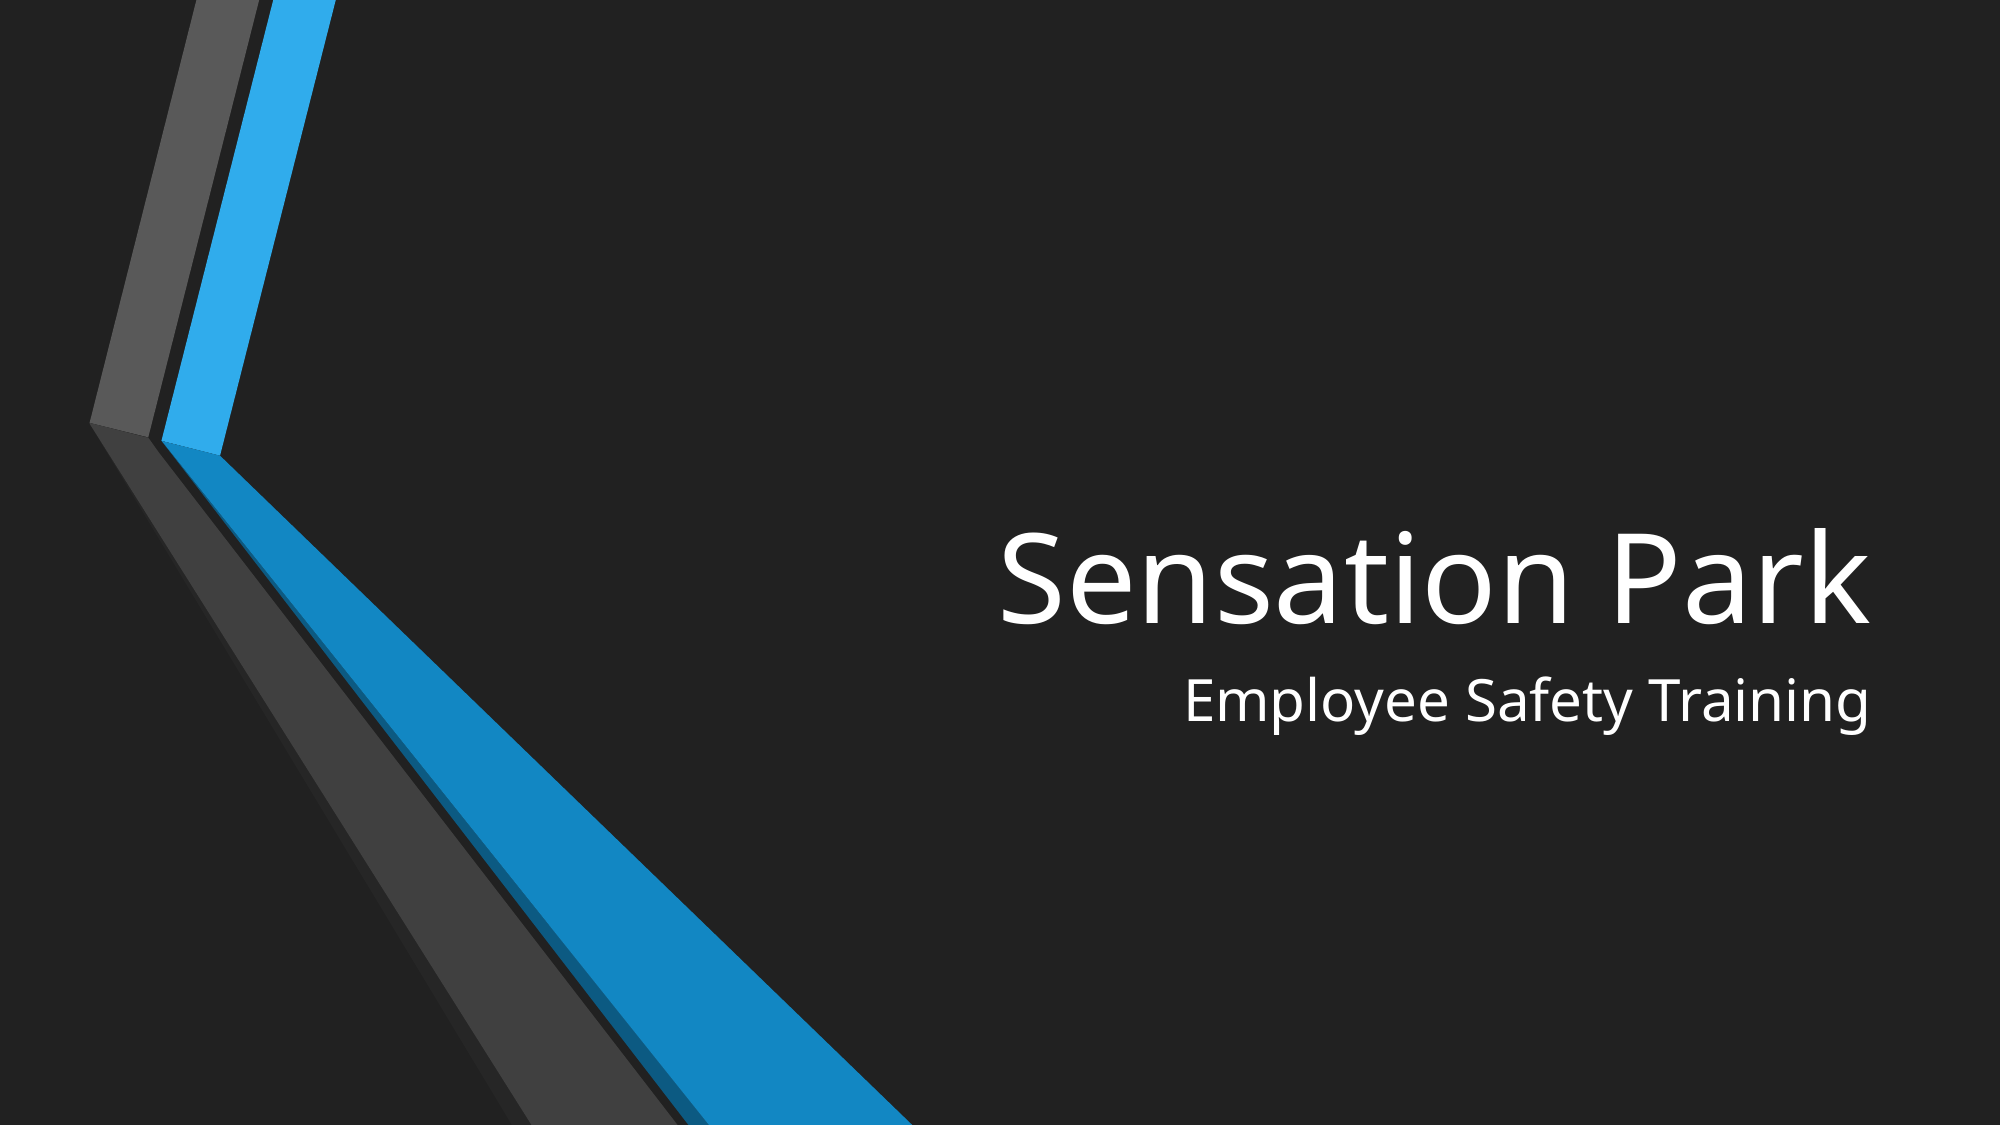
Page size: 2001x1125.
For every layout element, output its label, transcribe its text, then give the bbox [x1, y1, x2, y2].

title Sensation Park [480, 226, 1887, 656]
subtitle Employee Safety Training [740, 655, 1887, 884]
